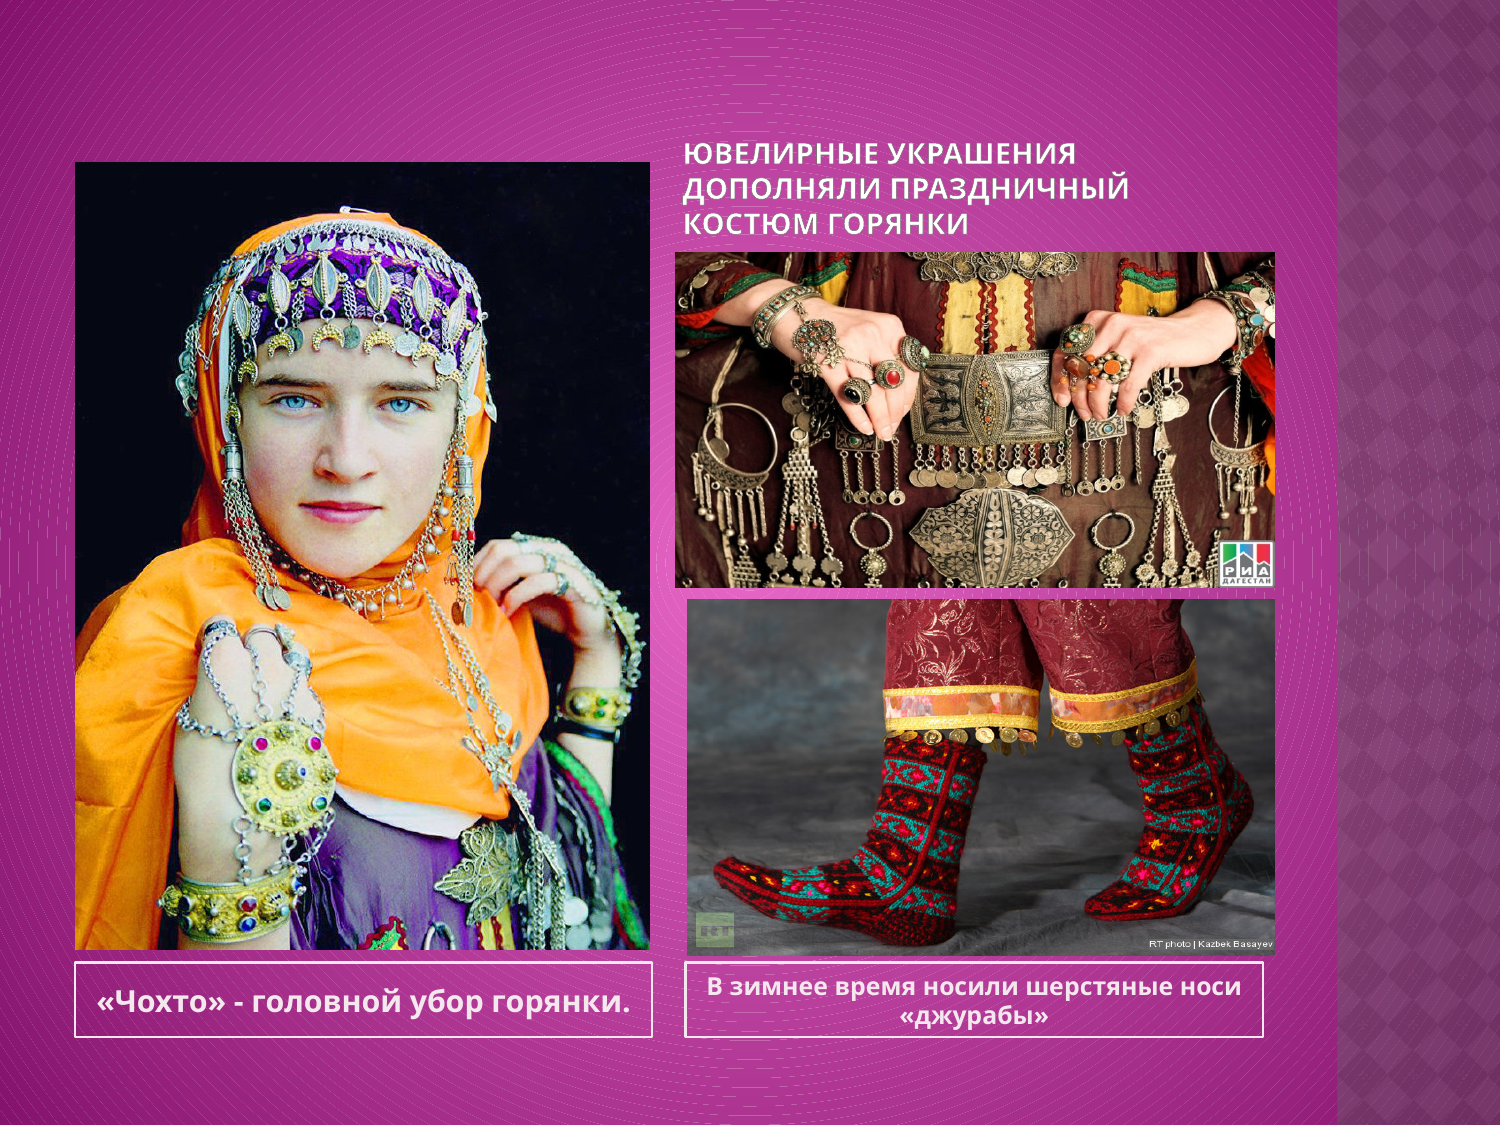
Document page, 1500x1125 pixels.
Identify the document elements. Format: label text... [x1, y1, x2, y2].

list «Чохто» - головной убор горянки. [74, 961, 653, 1038]
picture [74, 162, 651, 951]
picture [674, 252, 1276, 588]
title Ювелирные украшения дополняли праздничный костюм горянки [675, 125, 1263, 240]
picture [687, 599, 1276, 956]
list В зимнее время носили шерстяные носи «джурабы» [684, 962, 1264, 1038]
